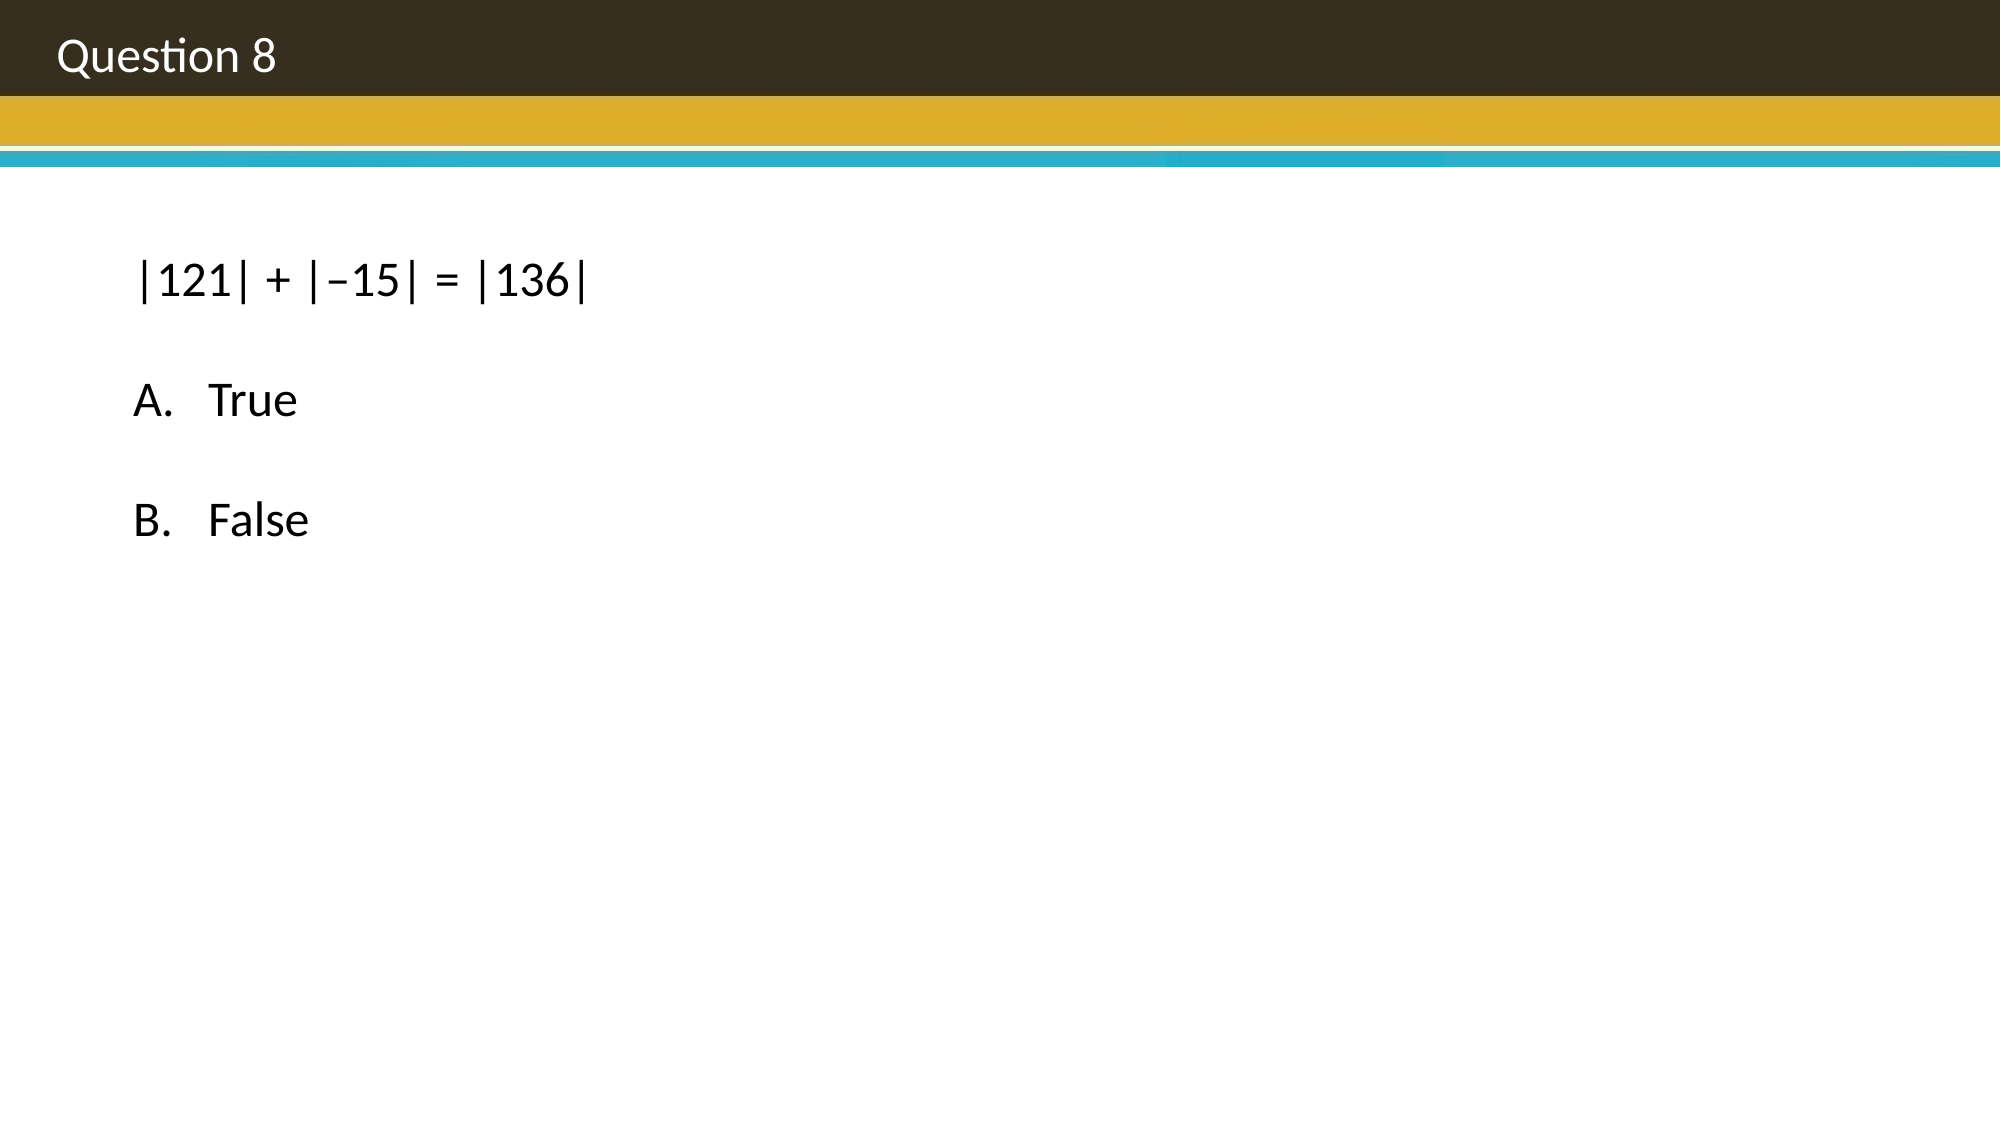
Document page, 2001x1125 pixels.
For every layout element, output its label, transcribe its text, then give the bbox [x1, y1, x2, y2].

text_box |121| + |–15| = |136| True False [118, 239, 1904, 795]
text_box Question 8 [41, 14, 293, 90]
picture [0, 0, 2000, 167]
